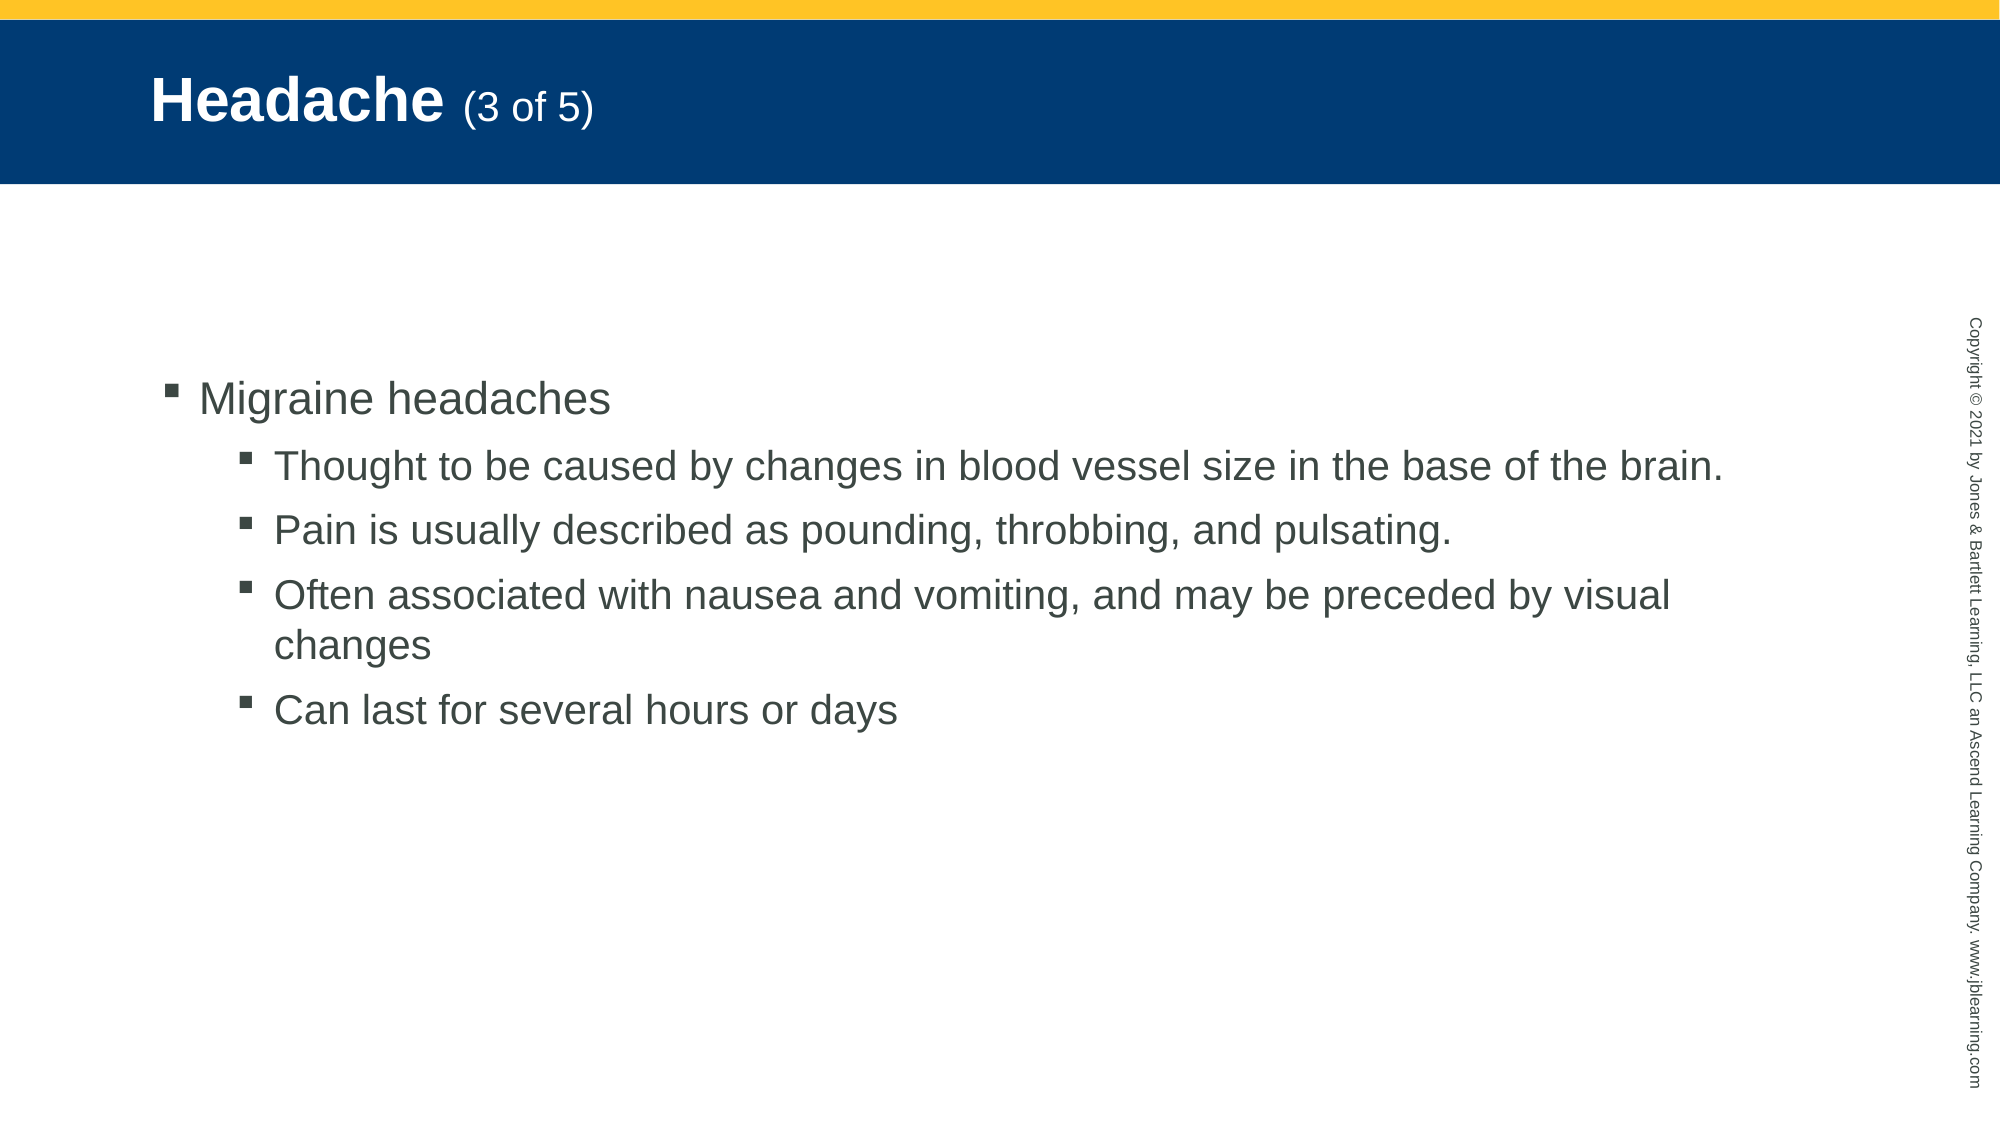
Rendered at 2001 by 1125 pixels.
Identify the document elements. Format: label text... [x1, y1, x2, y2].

title Headache (3 of 5) [0, 19, 2000, 185]
list Migraine headaches Thought to be caused by changes in blood vessel size in the base of the brain. Pain is usually described as pounding, throbbing, and pulsating. Often associated with nausea and vomiting, and may be preceded by visual changes Can last for several hours or days [146, 361, 1859, 1016]
